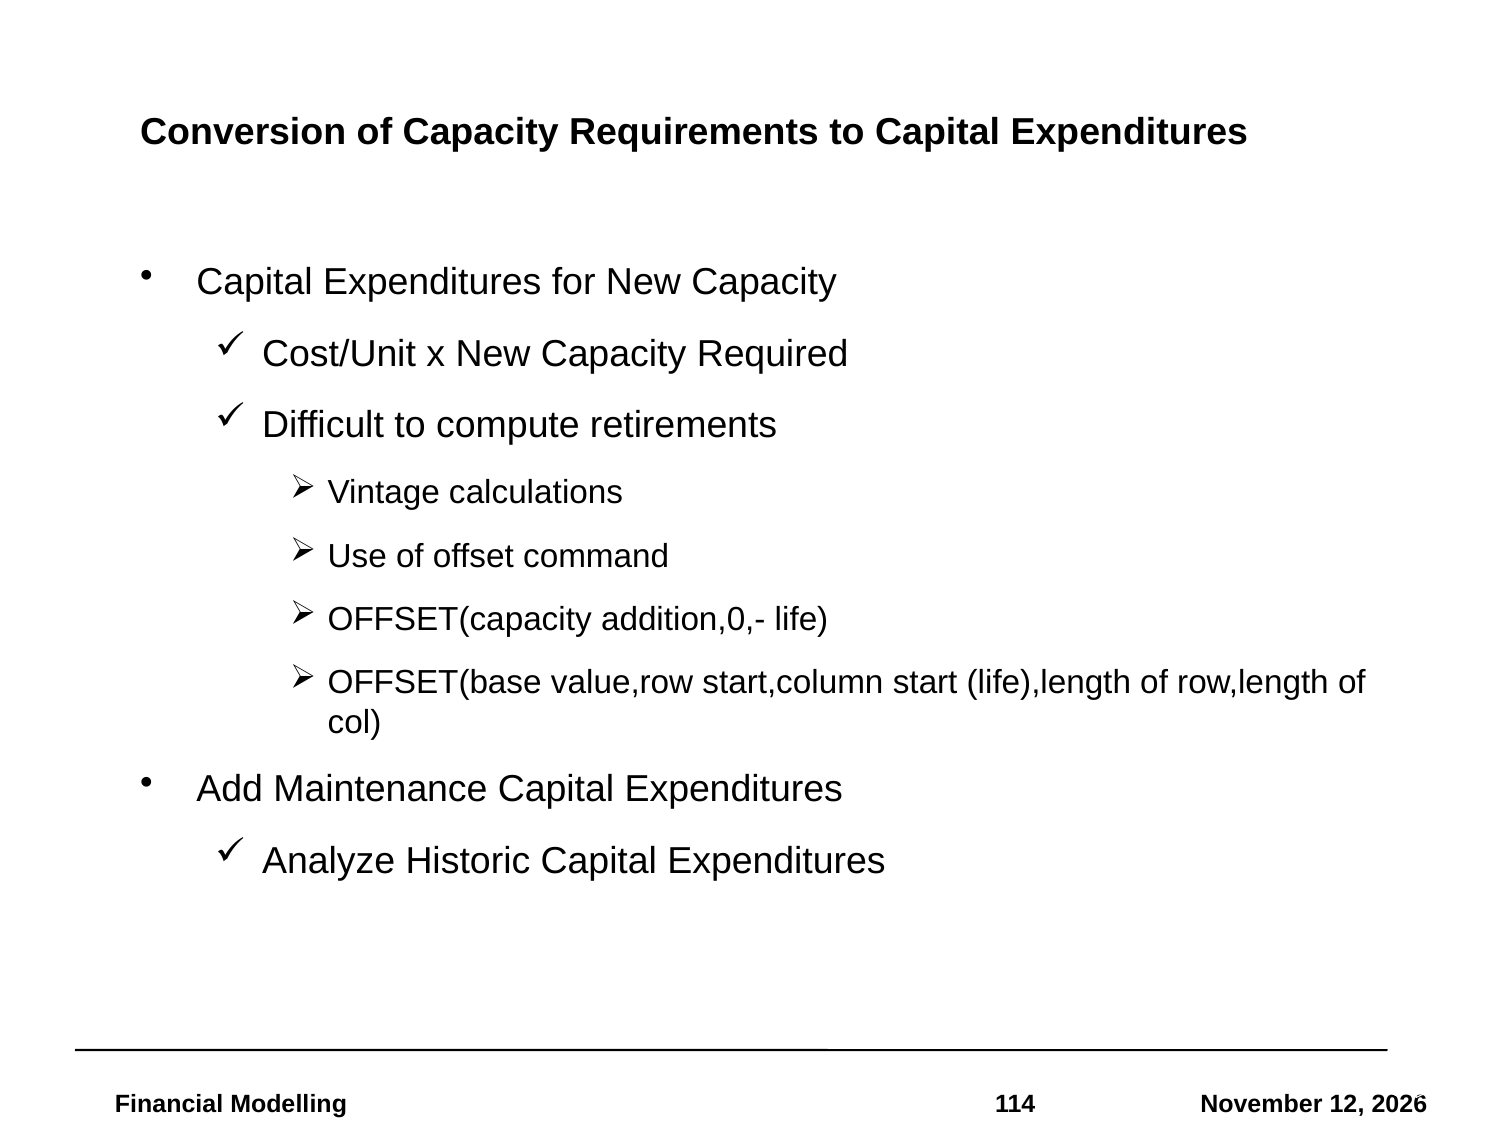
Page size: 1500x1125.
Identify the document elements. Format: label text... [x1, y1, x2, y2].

title Conversion of Capacity Requirements to Capital Expenditures [124, 99, 1413, 226]
list Capital Expenditures for New Capacity Cost/Unit x New Capacity Required Difficult to compute retirements Vintage calculations Use of offset command OFFSET(capacity addition,0,- life) OFFSET(base value,row start,column start (life),length of row,length of col) Add Maintenance Capital Expenditures Analyze Historic Capital Expenditures [124, 249, 1413, 1001]
